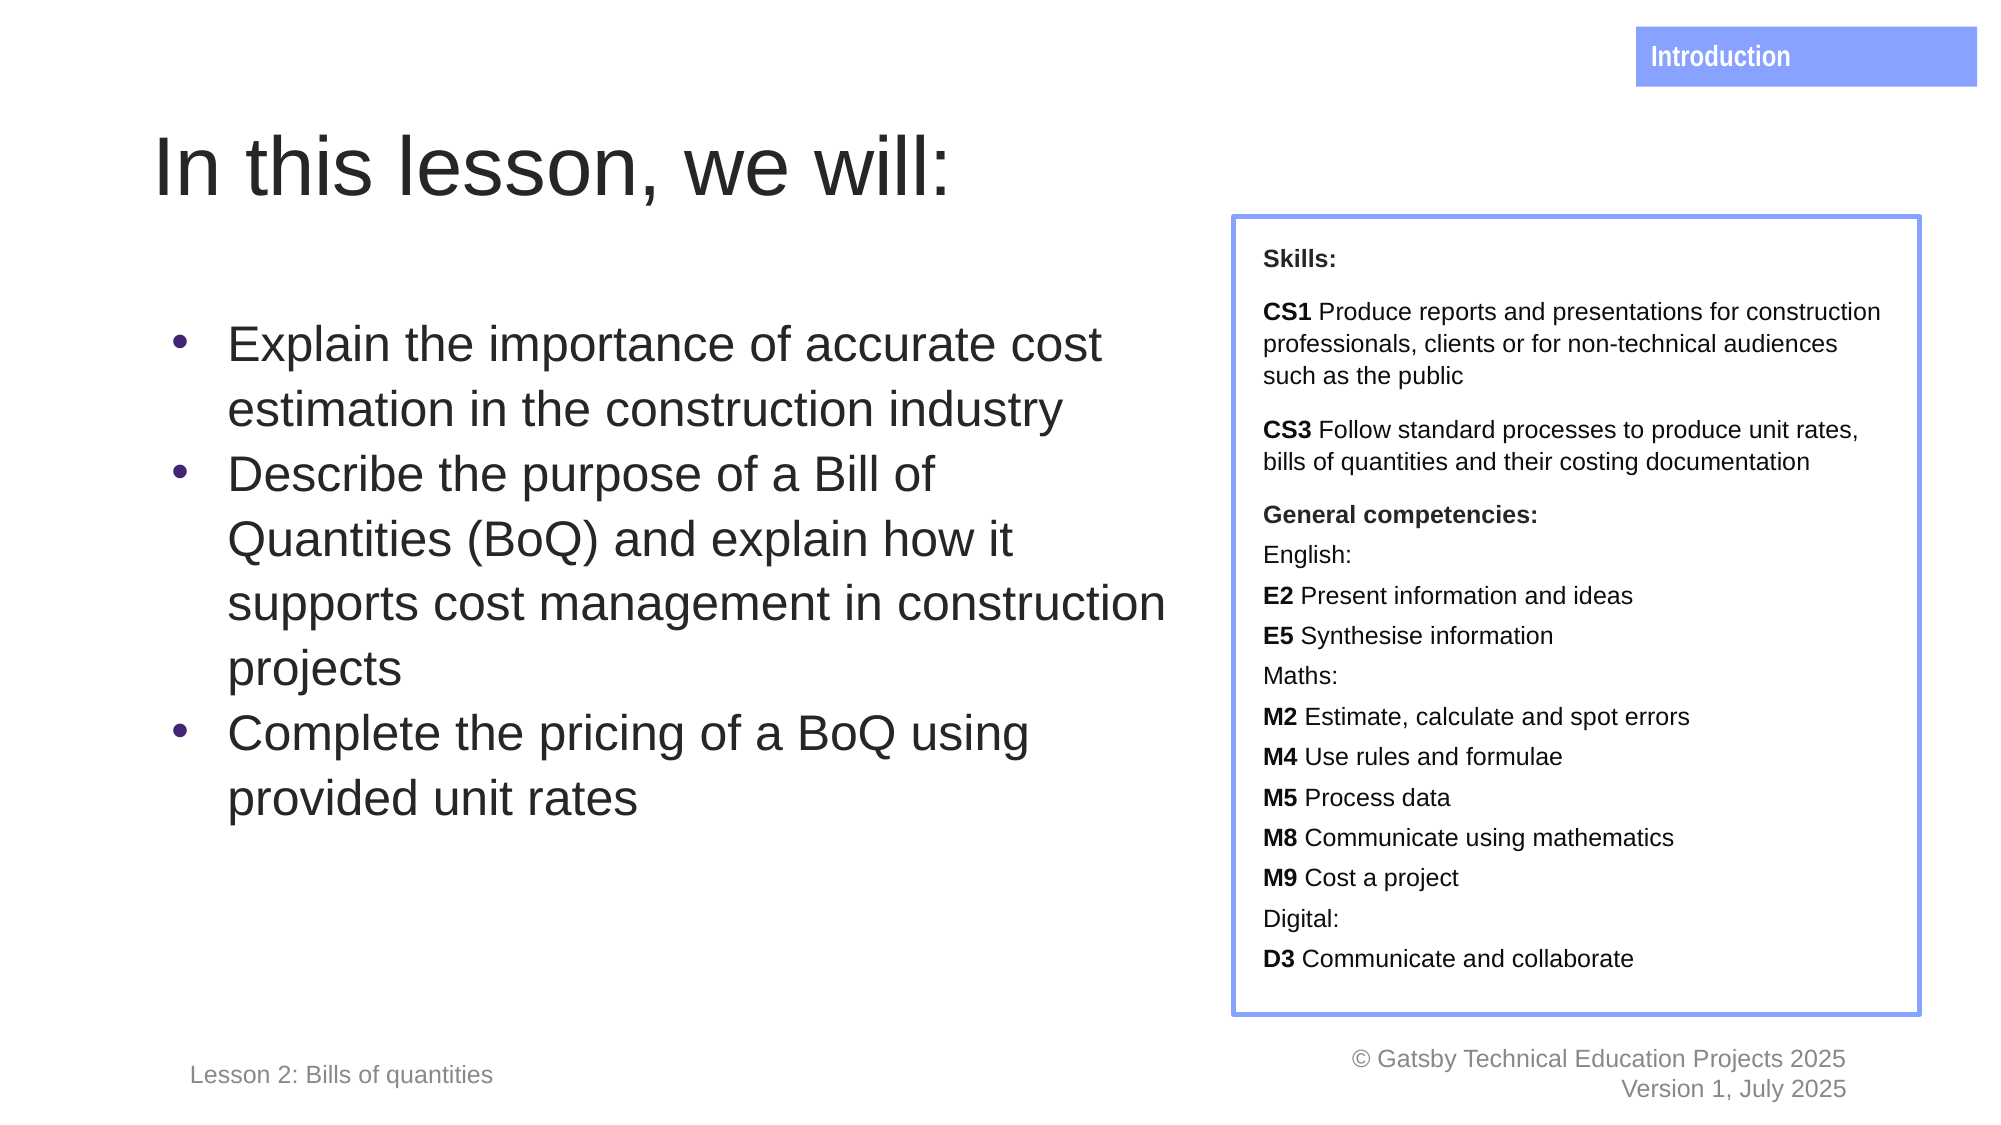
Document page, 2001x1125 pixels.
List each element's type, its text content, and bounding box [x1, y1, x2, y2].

list Skills: CS1 Produce reports and presentations for construction professionals, clients or for non-technical audiences such as the public CS3 Follow standard processes to produce unit rates, bills of quantities and their costing documentation General competencies: English: E2 Present information and ideas E5 Synthesise information Maths: M2 Estimate, calculate and spot errors M4 Use rules and formulae M5 Process data M8 Communicate using mathematics M9 Cost a project Digital: D3 Communicate and collaborate [1231, 214, 1922, 1017]
list Lesson 2: Bills of quantities [137, 1042, 829, 1103]
title In this lesson, we will: [137, 59, 1863, 278]
list Explain the importance of accurate cost estimation in the construction industry Describe the purpose of a Bill of Quantities (BoQ) and explain how it supports cost management in construction projects Complete the pricing of a BoQ using provided unit rates [137, 299, 1188, 1014]
list Introduction [1636, 26, 1978, 87]
